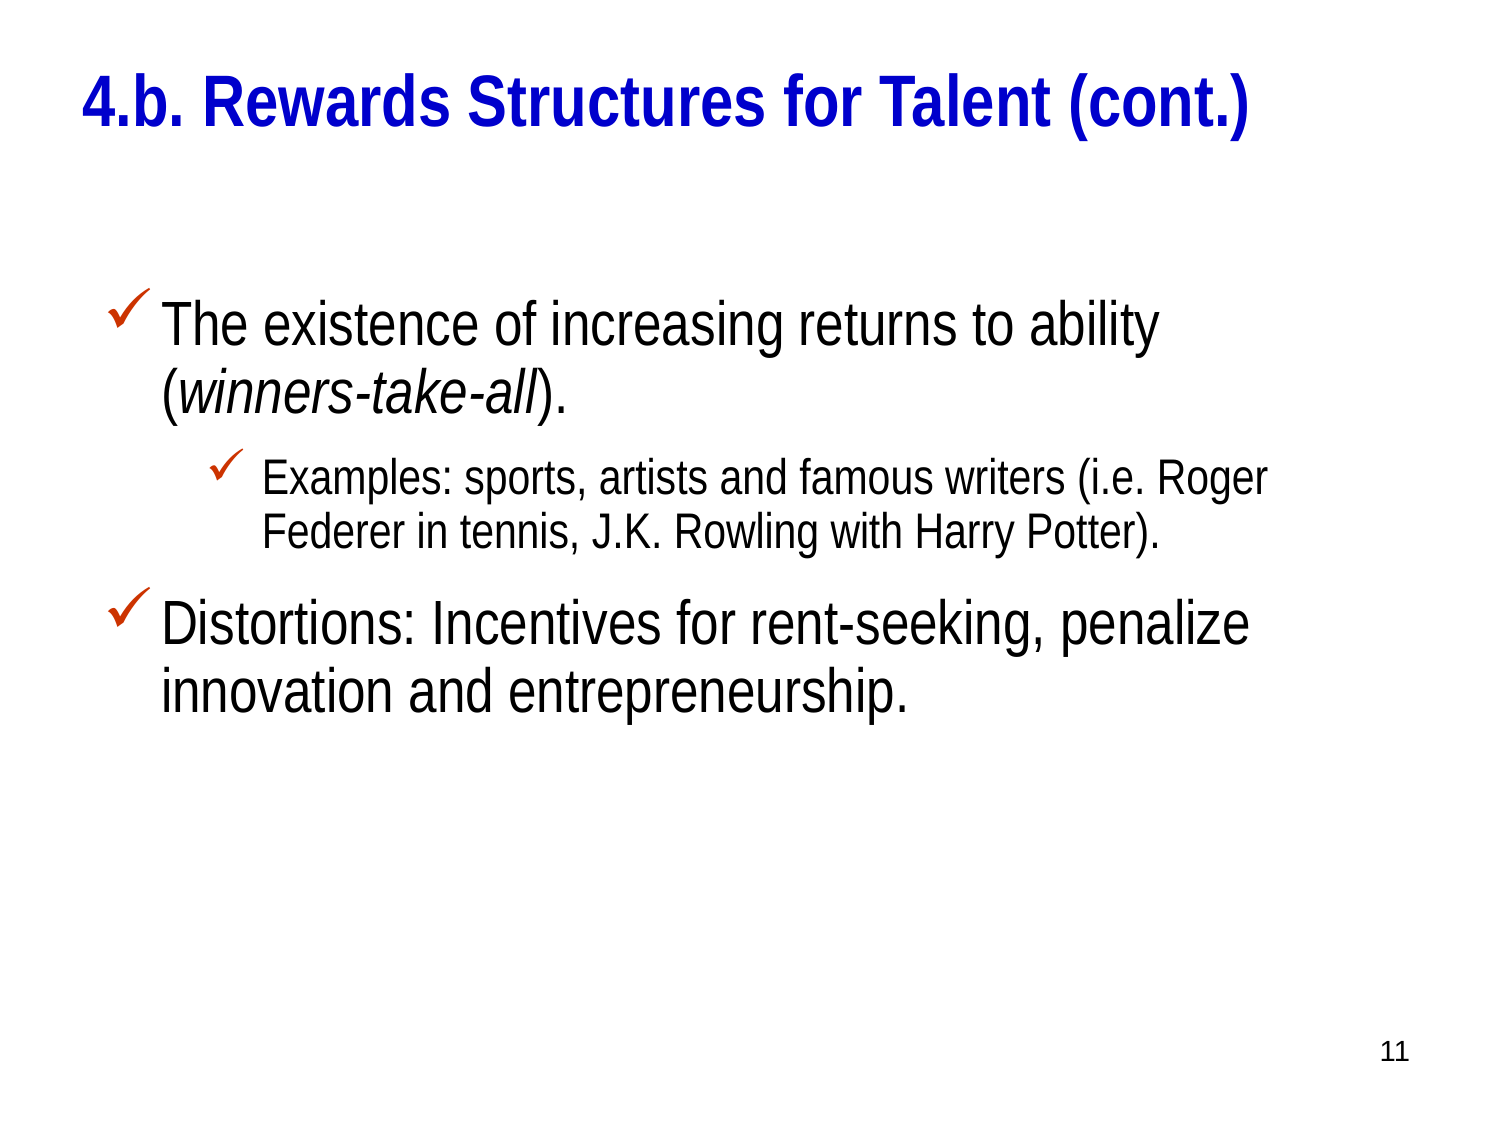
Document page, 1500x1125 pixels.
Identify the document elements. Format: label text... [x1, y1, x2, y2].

slide_number 11 [1074, 1024, 1426, 1103]
text_box The existence of increasing returns to ability (winners-take-all). Examples: sports, artists and famous writers (i.e. Roger Federer in tennis, J.K. Rowling with Harry Potter). Distortions: Incentives for rent-seeking, penalize innovation and entrepreneurship. [88, 284, 1365, 733]
text_box 4.b. Rewards Structures for Talent (cont.) [67, 46, 1388, 149]
